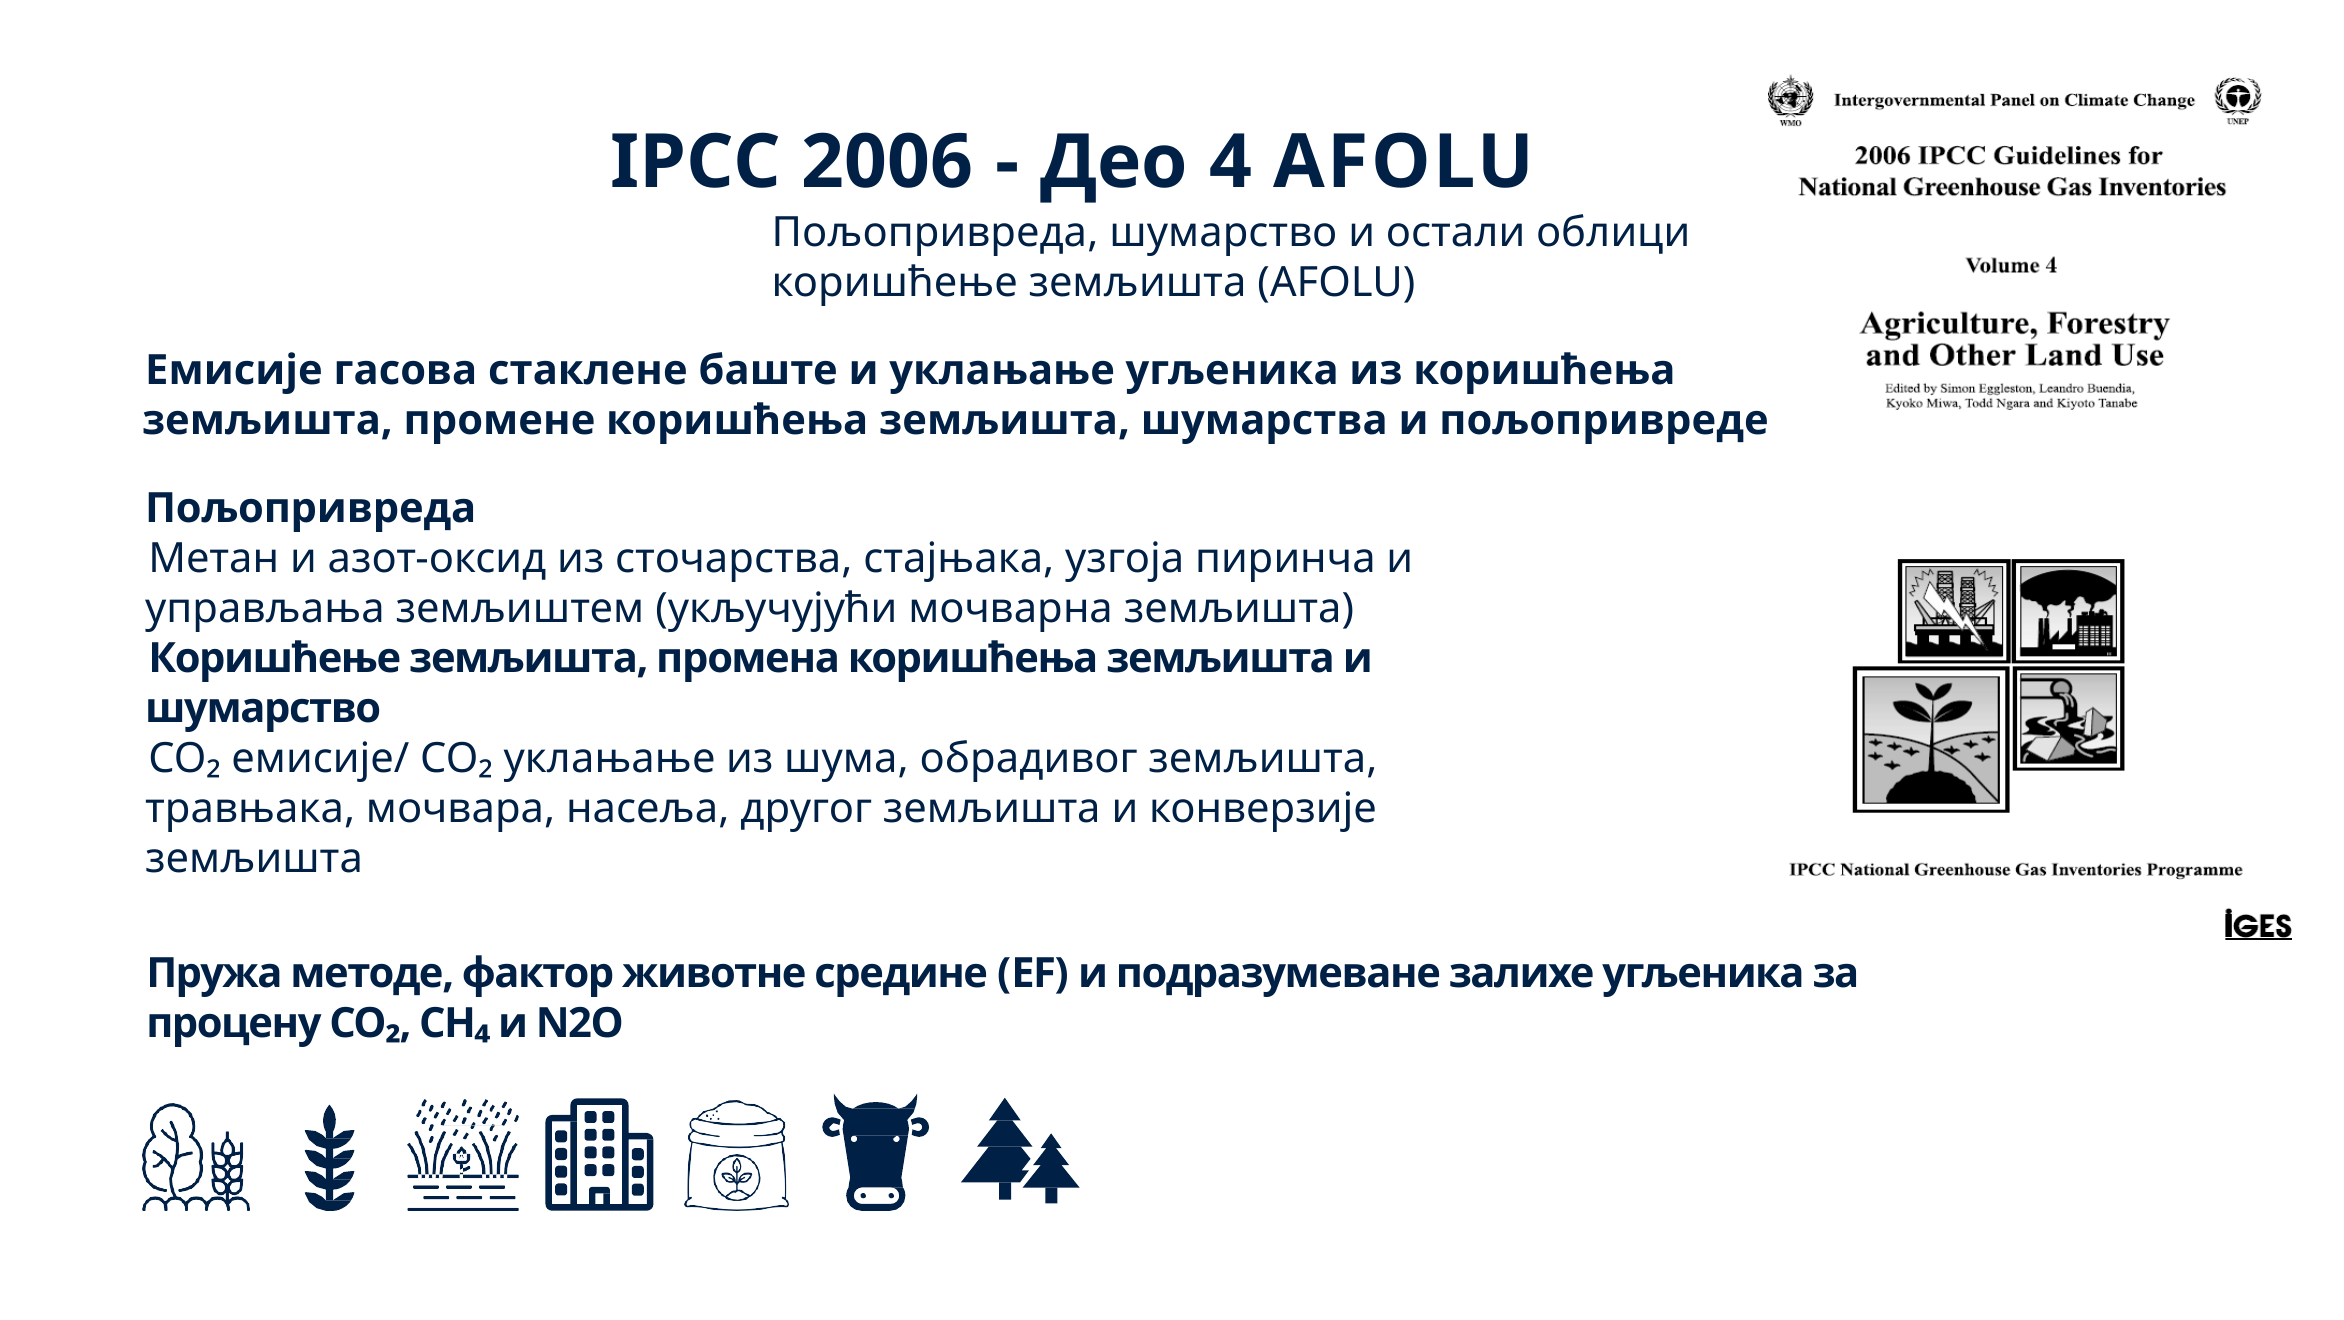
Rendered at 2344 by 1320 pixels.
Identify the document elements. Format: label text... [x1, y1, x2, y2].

picture [684, 1099, 789, 1212]
text_box [822, 1117, 841, 1137]
text_box Пољопривреда, шумарство и остали облици коришћење земљишта (AFOLU) Емисије гасова стаклене баште и уклањање угљеника из коришћења земљишта, промене коришћења земљишта, шумарства и пољопривреде Пољопривреда Метан и азот-оксид из сточарства, стајњака, узгоја пиринча и управљања земљиштем (укључујући мочварна земљишта) Коришћење земљишта, промена коришћења земљишта и шумарство CO₂ емисије/ CO₂ уклањање из шума, обрадивог земљишта, травњака, мочвара, насеља, другог земљишта и конверзије земљишта [140, 202, 1763, 881]
picture [1768, 74, 2292, 940]
title IPCC 2006 - Део 4 AFOLU [608, 110, 1740, 202]
text_box [545, 1098, 654, 1211]
picture [141, 1102, 251, 1212]
text_box [960, 1097, 1033, 1200]
text_box [1022, 1133, 1080, 1204]
text_box [910, 1117, 930, 1137]
text_box Пружа методе, фактор животне средине (EF) и подразумеване залихе угљеника за процену CO₂, CH₄ и N2O [140, 943, 1912, 1046]
text_box [833, 1093, 918, 1211]
picture [407, 1099, 520, 1212]
text_box [304, 1104, 355, 1211]
